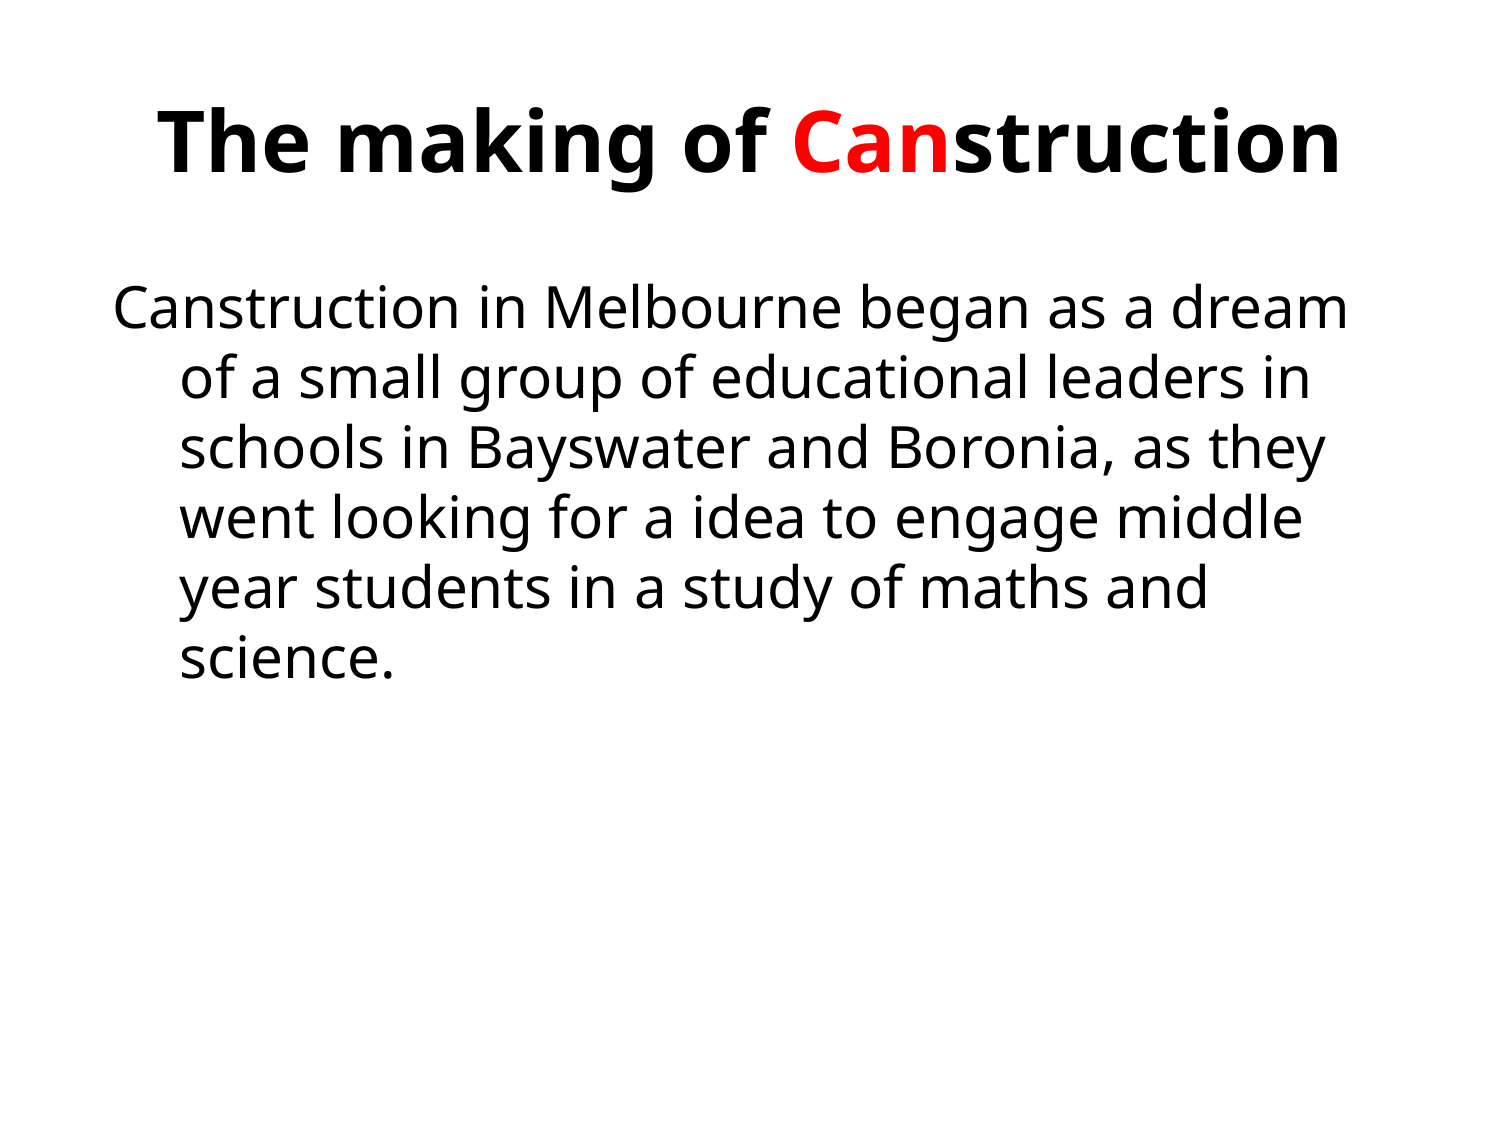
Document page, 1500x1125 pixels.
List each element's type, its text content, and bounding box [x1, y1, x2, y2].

title The making of Canstruction [75, 45, 1425, 233]
list Canstruction in Melbourne began as a dream of a small group of educational leaders in schools in Bayswater and Boronia, as they went looking for a idea to engage middle year students in a study of maths and science. [74, 262, 1426, 1036]
